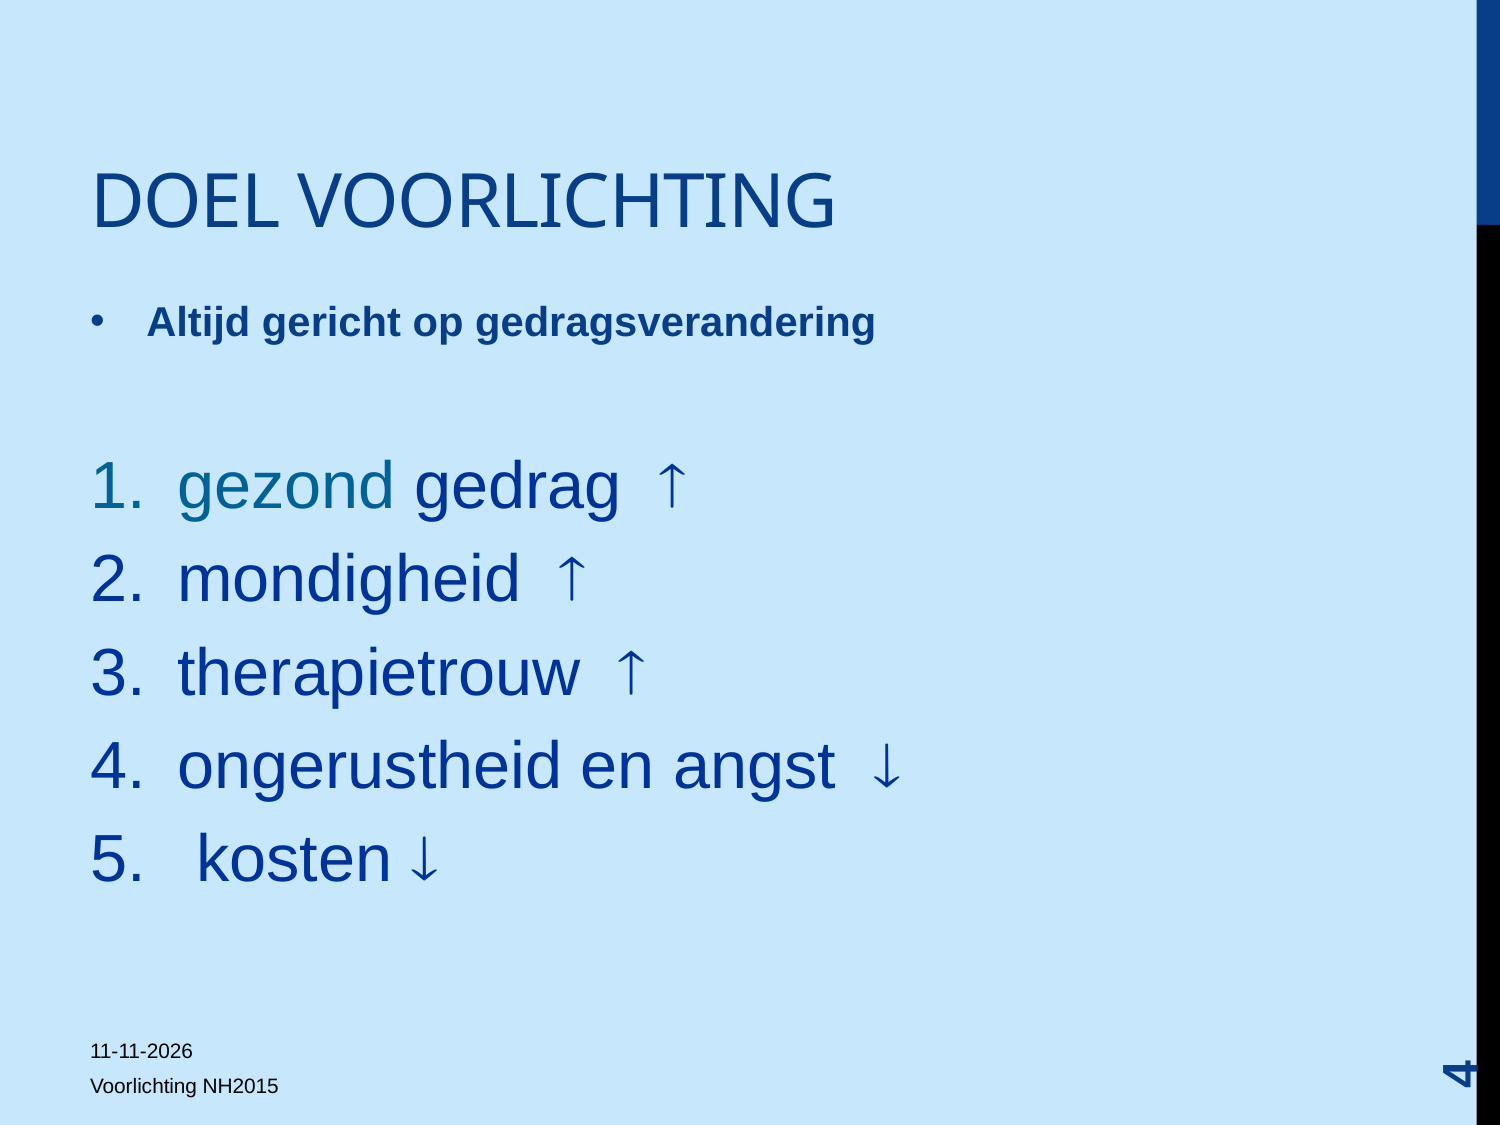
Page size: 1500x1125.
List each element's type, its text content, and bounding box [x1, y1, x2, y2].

slide_number 4 [1427, 887, 1488, 1104]
list Altijd gericht op gedragsverandering gezond gedrag  mondigheid  therapietrouw  ongerustheid en angst  kosten  [75, 287, 1325, 1005]
footer Voorlichting NH2015 [75, 1065, 638, 1112]
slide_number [75, 1012, 638, 1063]
title Doel voorlichting [75, 25, 1025, 250]
